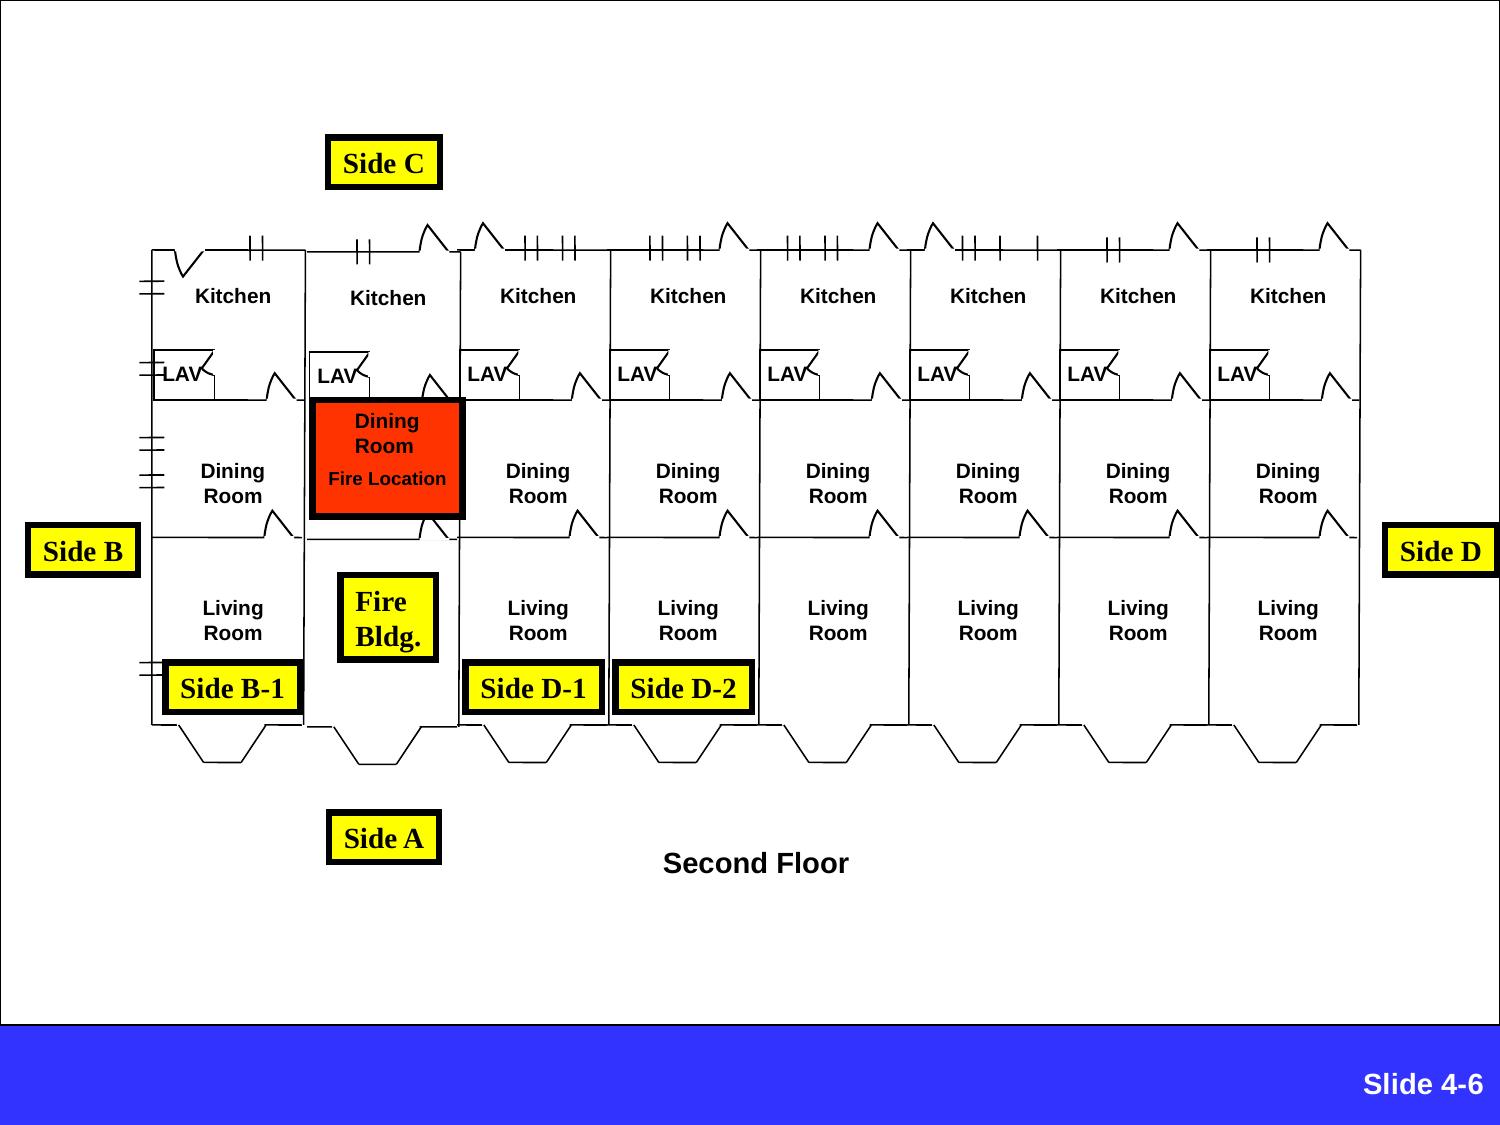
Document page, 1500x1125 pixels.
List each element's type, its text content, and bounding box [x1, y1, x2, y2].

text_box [24, 137, 1500, 888]
slide_number Slide 4-116 [1148, 1057, 1499, 1125]
text_box [0, 0, 1500, 1025]
